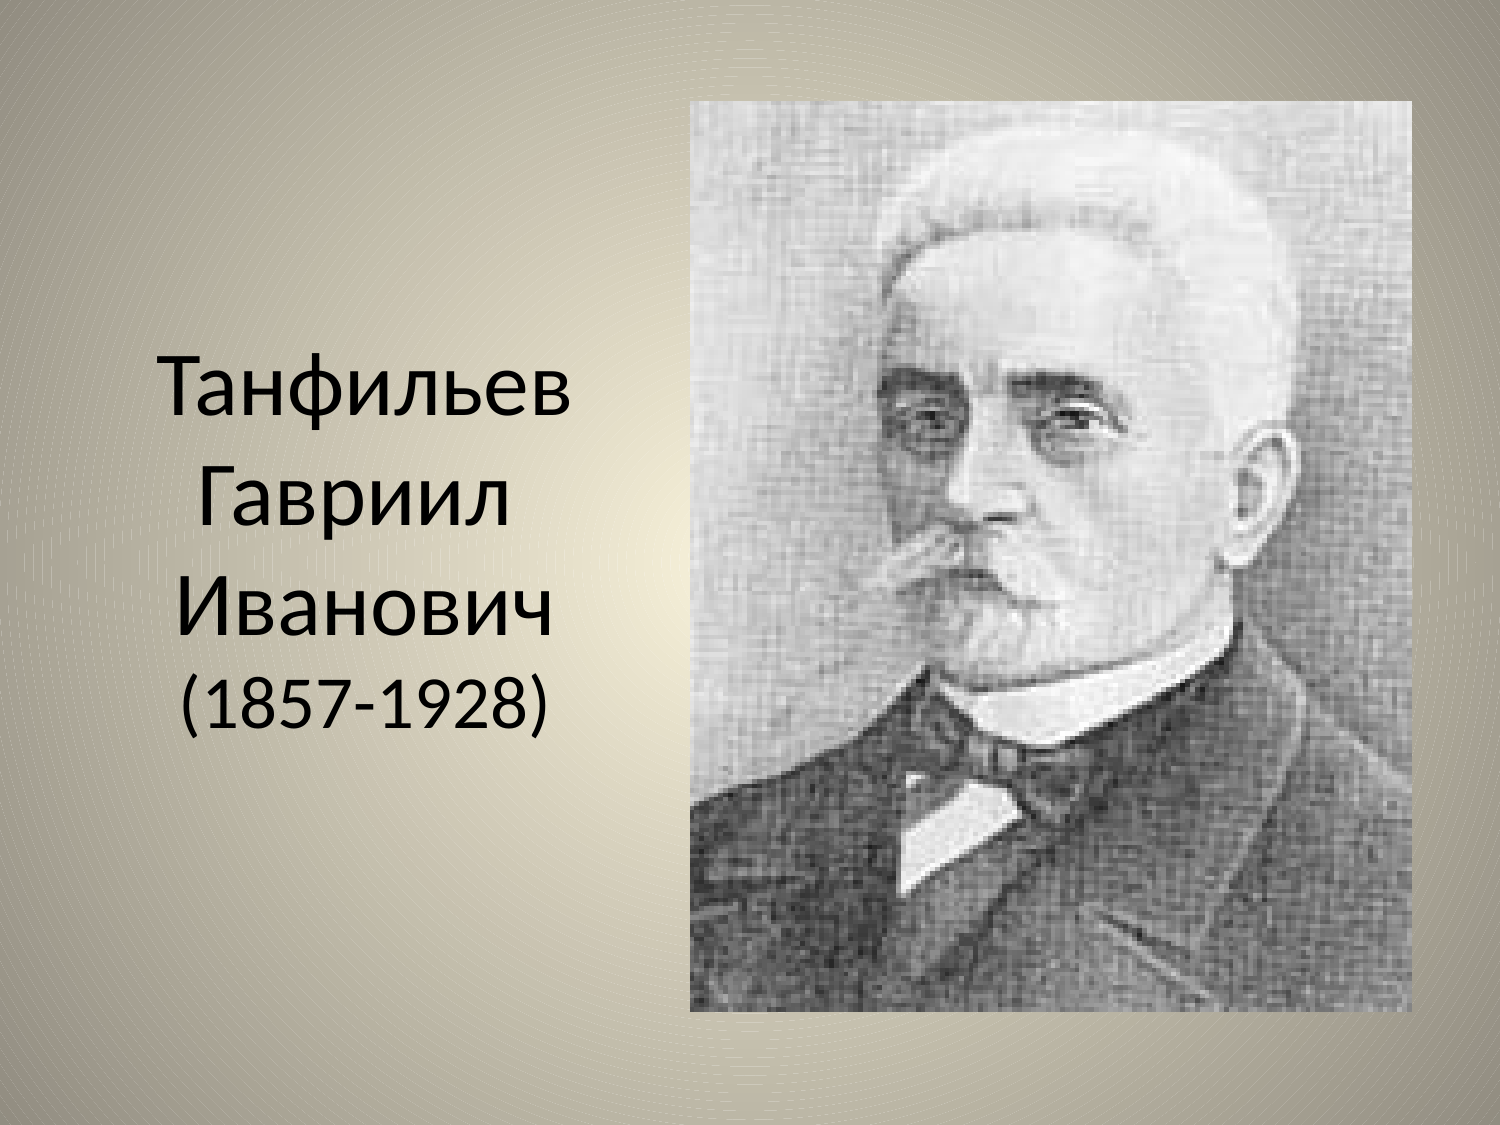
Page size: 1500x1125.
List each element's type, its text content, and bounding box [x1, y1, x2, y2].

title Танфильев Гавриил Иванович (1857-1928) [75, 45, 656, 1024]
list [690, 101, 1412, 1012]
